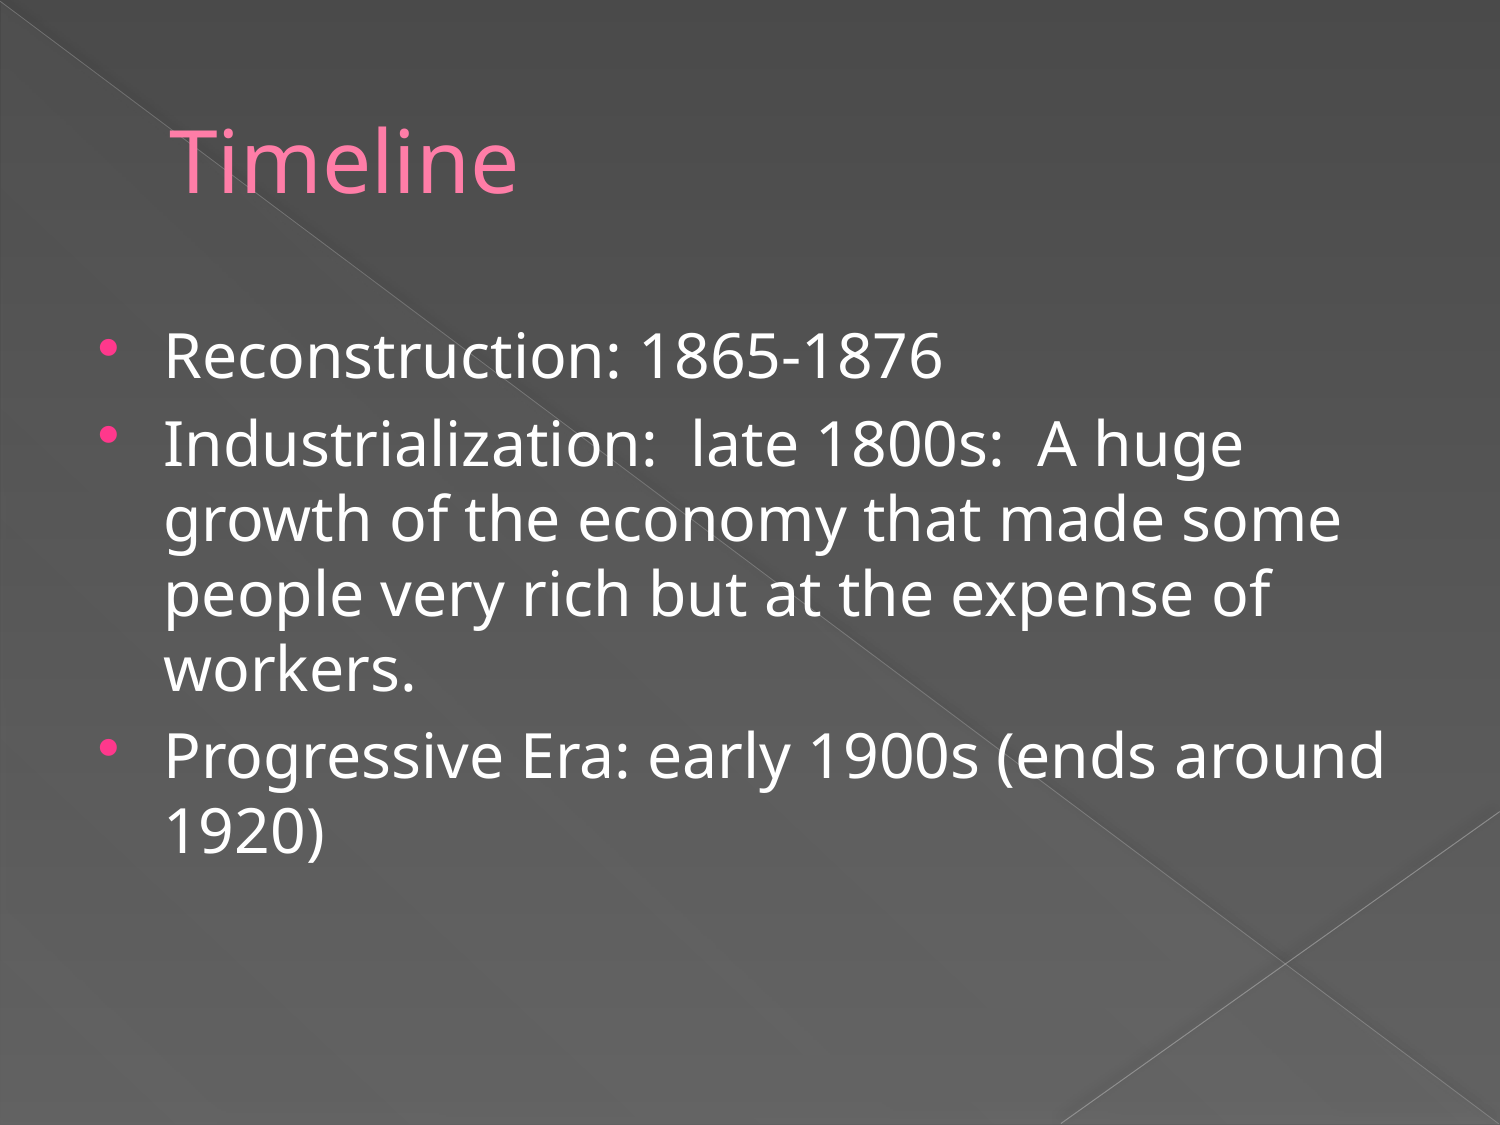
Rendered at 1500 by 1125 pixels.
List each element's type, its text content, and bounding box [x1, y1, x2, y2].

list Reconstruction: 1865-1876 Industrialization: late 1800s: A huge growth of the economy that made some people very rich but at the expense of workers. Progressive Era: early 1900s (ends around 1920) [75, 308, 1425, 1059]
title Timeline [75, 43, 1425, 274]
